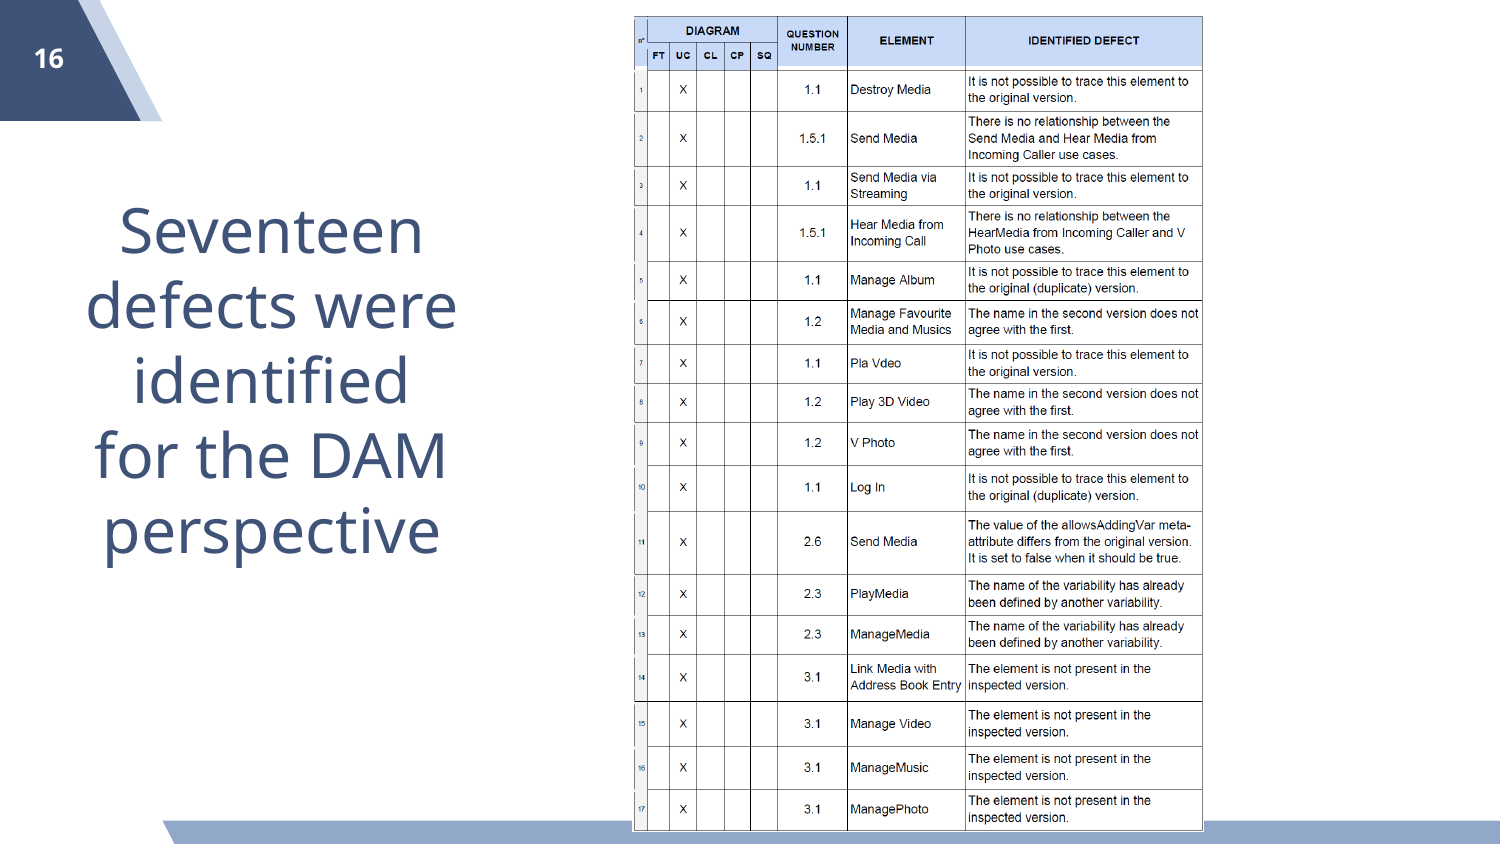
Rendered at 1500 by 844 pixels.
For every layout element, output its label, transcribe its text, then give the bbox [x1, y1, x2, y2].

list Seventeen defects were identified for the DAM perspective [69, 176, 476, 737]
slide_number ‹#› [0, 0, 98, 121]
picture [632, 12, 1204, 832]
